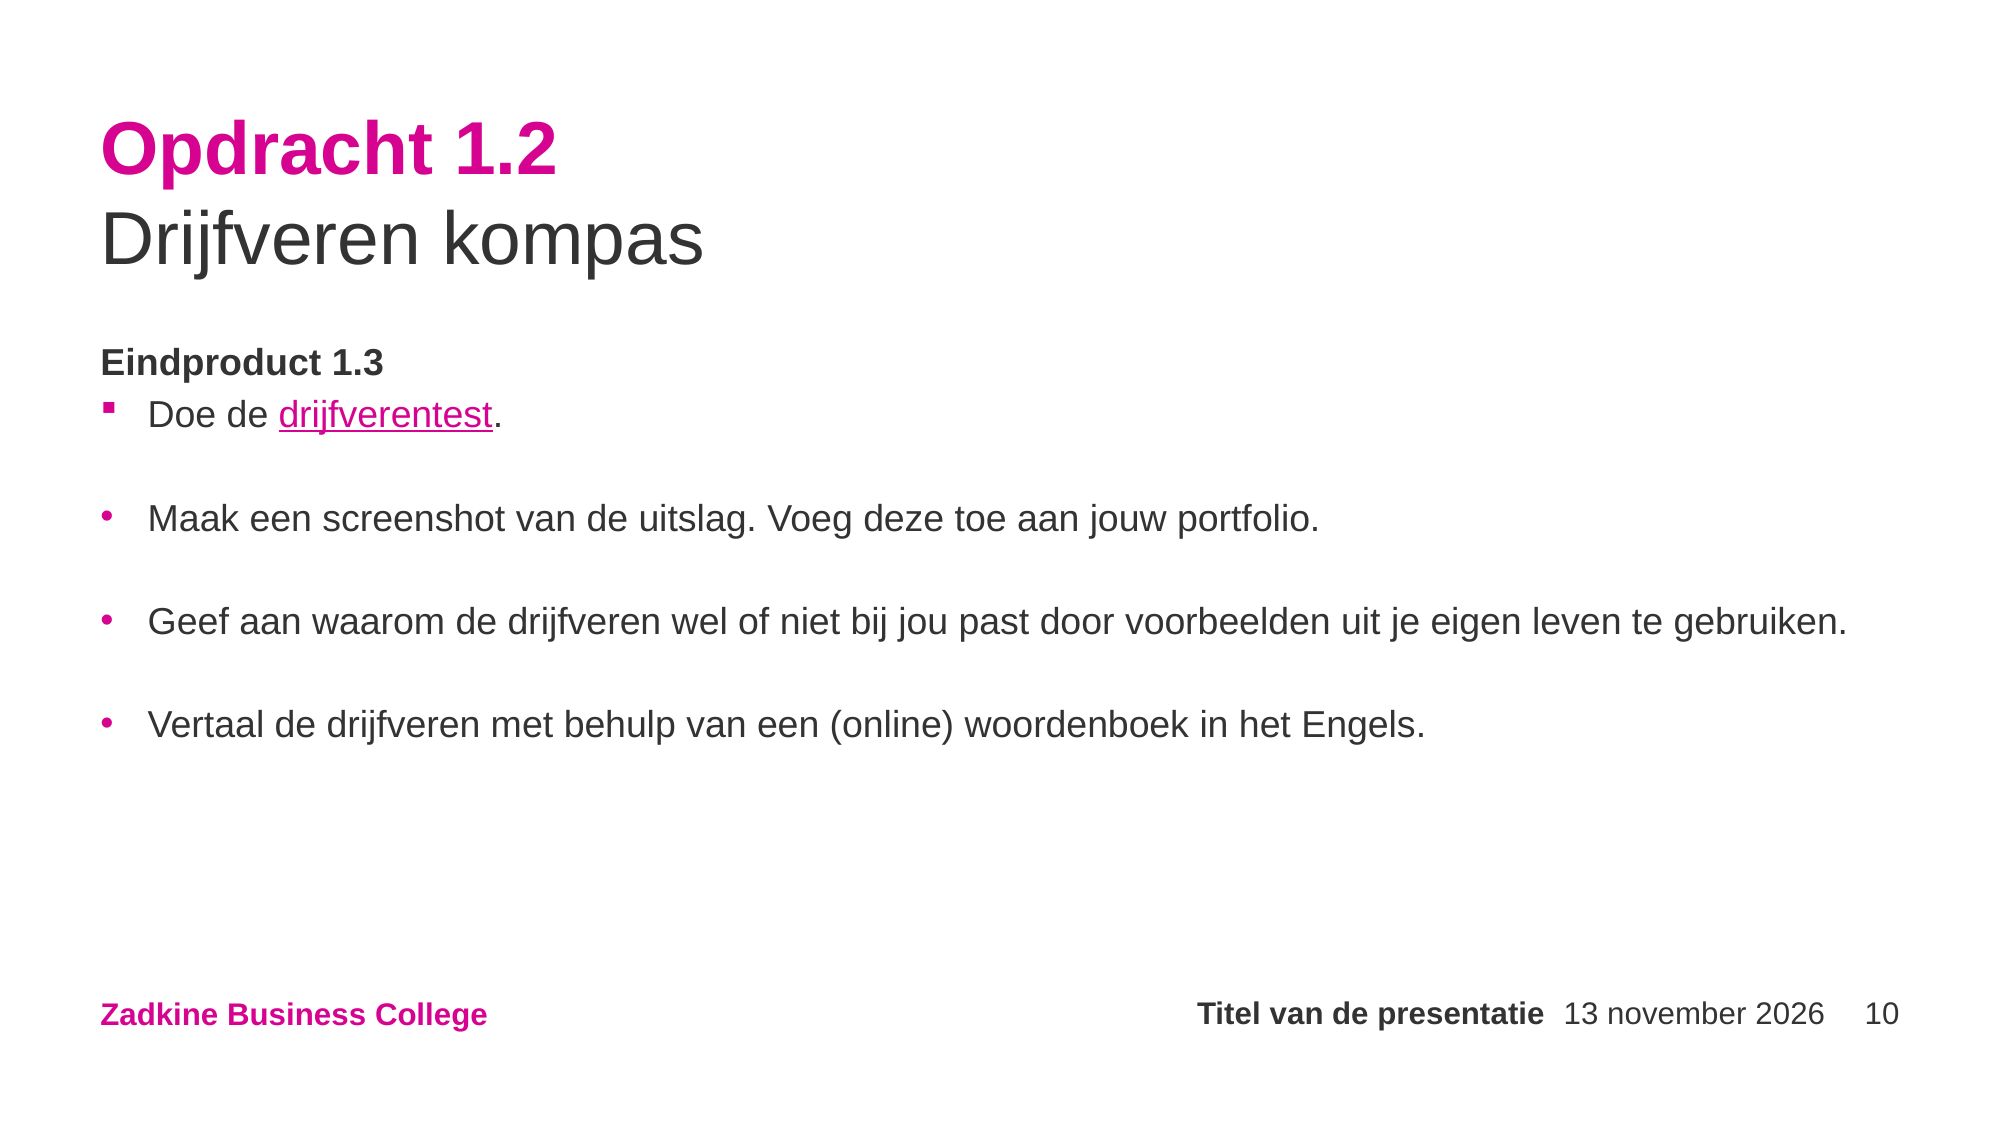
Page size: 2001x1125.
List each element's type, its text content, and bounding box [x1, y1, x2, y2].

list Eindproduct 1.3 Doe de drijfverentest. Maak een screenshot van de uitslag. Voeg deze toe aan jouw portfolio. Geef aan waarom de drijfveren wel of niet bij jou past door voorbeelden uit je eigen leven te gebruiken. Vertaal de drijfveren met behulp van een (online) woordenboek in het Engels. [100, 331, 1900, 917]
list Drijfveren kompas [100, 189, 1900, 280]
title Opdracht 1.2 [100, 100, 1900, 189]
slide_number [1546, 993, 1825, 1033]
slide_number 10 [1825, 993, 1900, 1033]
footer Titel van de presentatie [870, 993, 1546, 1033]
